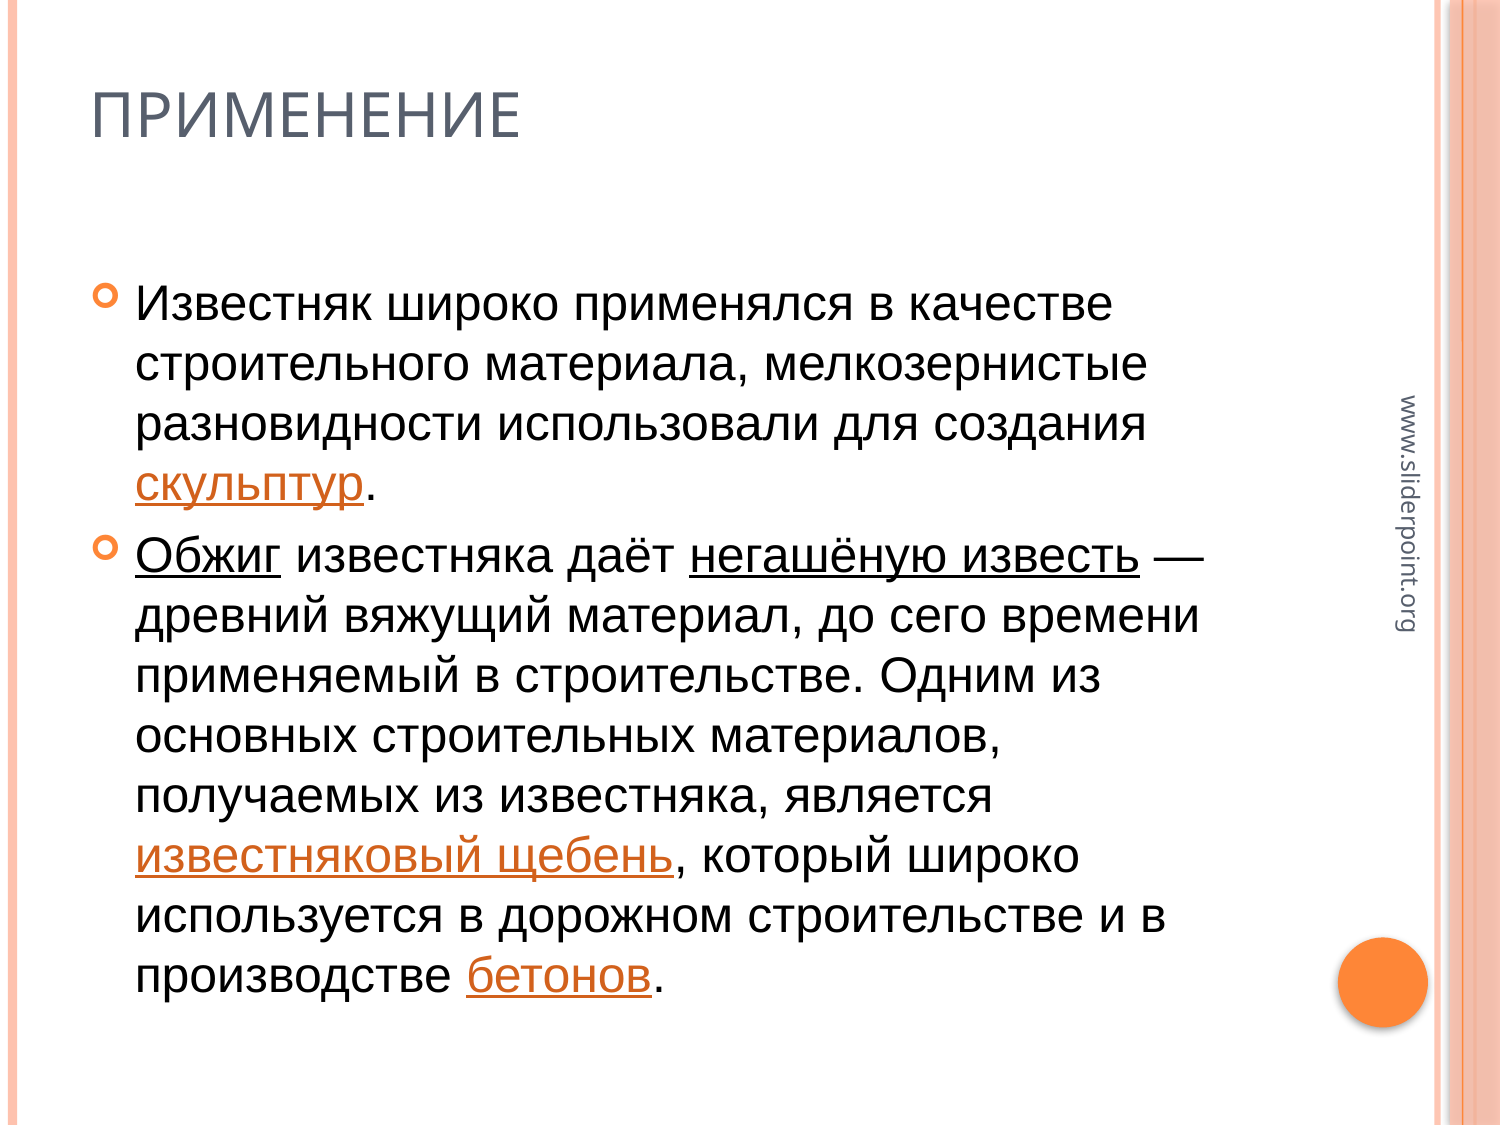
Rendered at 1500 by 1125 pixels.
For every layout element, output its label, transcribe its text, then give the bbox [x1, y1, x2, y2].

footer www.sliderpoint.org [1379, 380, 1440, 906]
list Известняк широко применялся в качестве строительного материала, мелкозернистые разновидности использовали для создания скульптур. Обжиг известняка даёт негашёную известь — древний вяжущий материал, до сего времени применяемый в строительстве. Одним из основных строительных материалов, получаемых из известняка, является известняковый щебень, который широко используется в дорожном строительстве и в производстве бетонов. [75, 262, 1300, 1062]
title применение [75, 45, 1300, 233]
